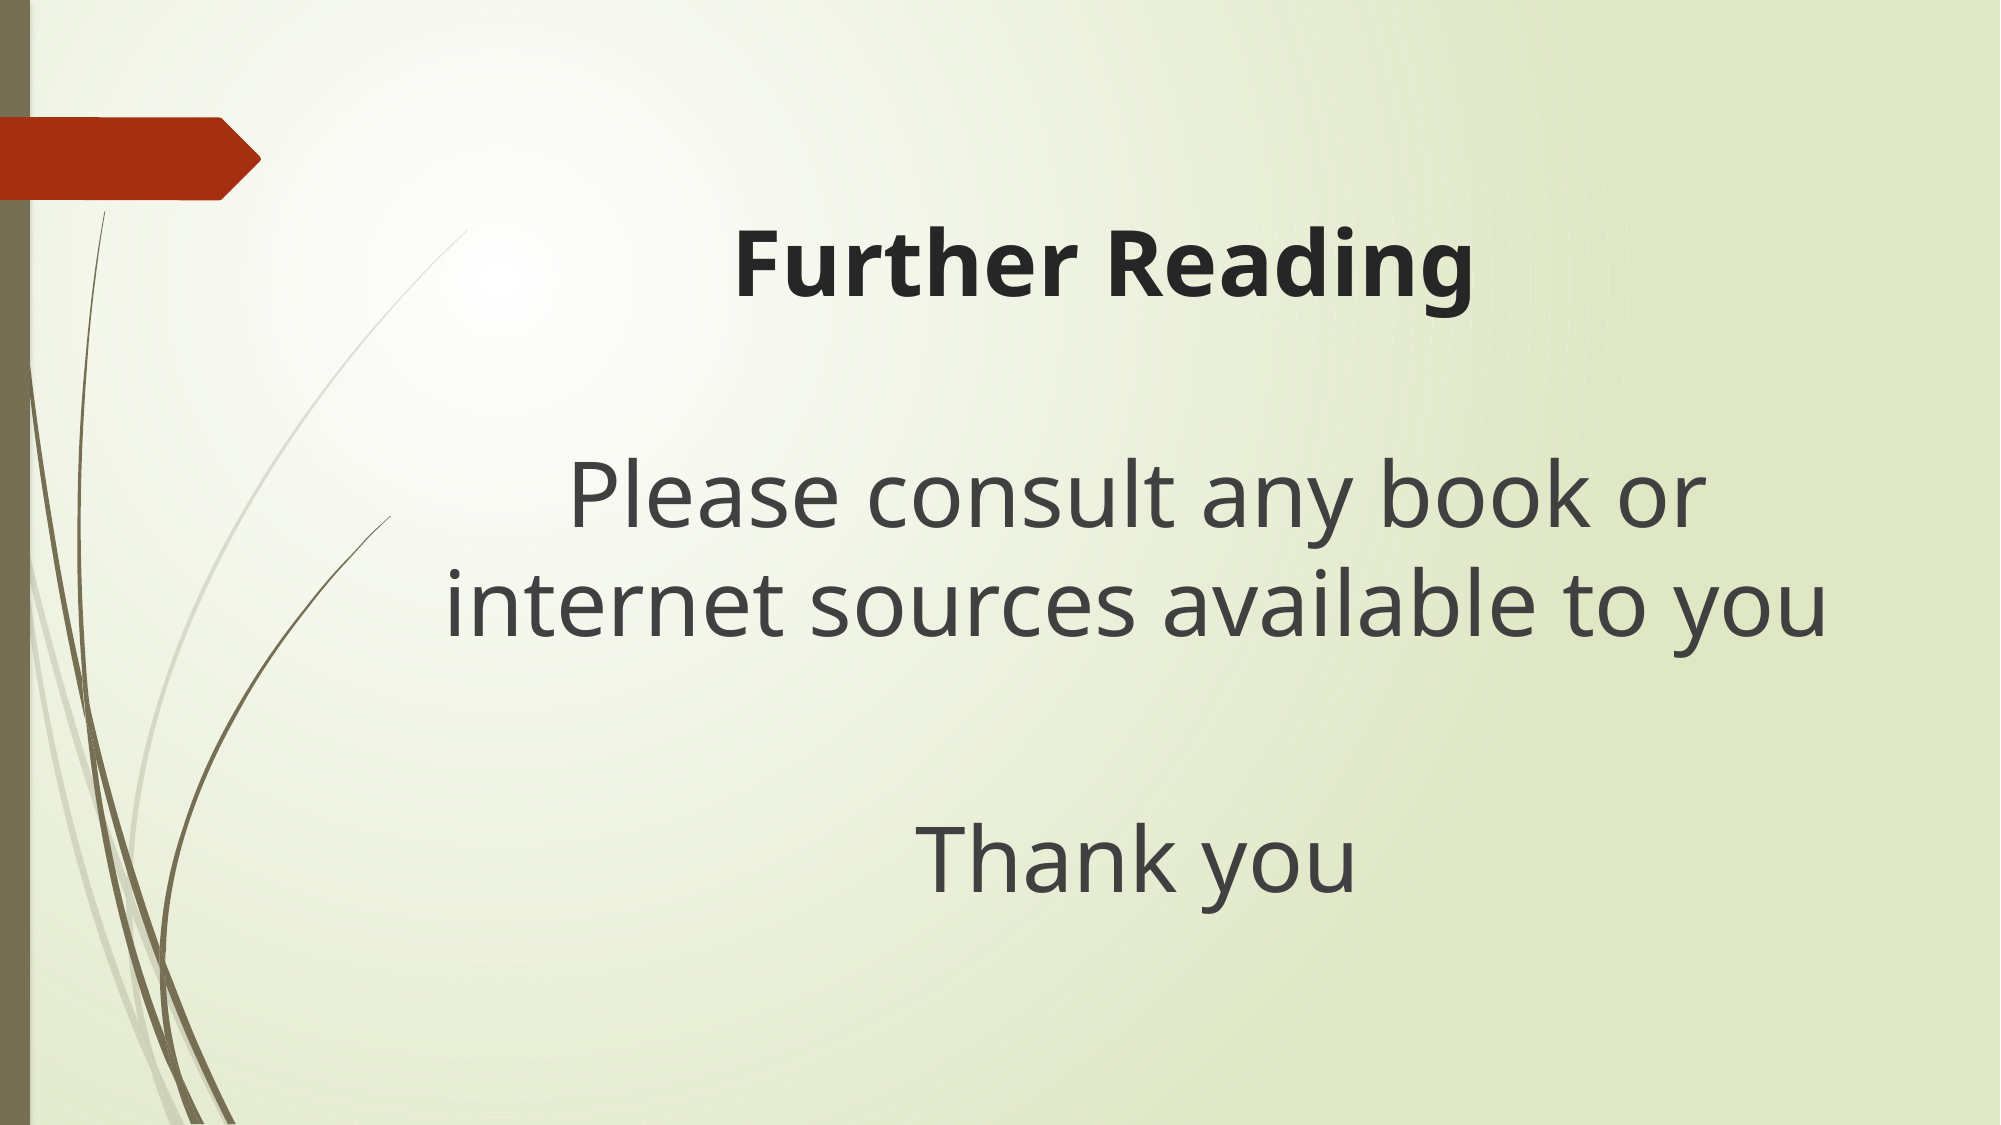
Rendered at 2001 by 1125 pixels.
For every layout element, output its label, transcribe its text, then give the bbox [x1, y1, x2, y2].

title Further Reading [373, 197, 1836, 347]
list Please consult any book or internet sources available to you Thank you [406, 429, 1869, 981]
